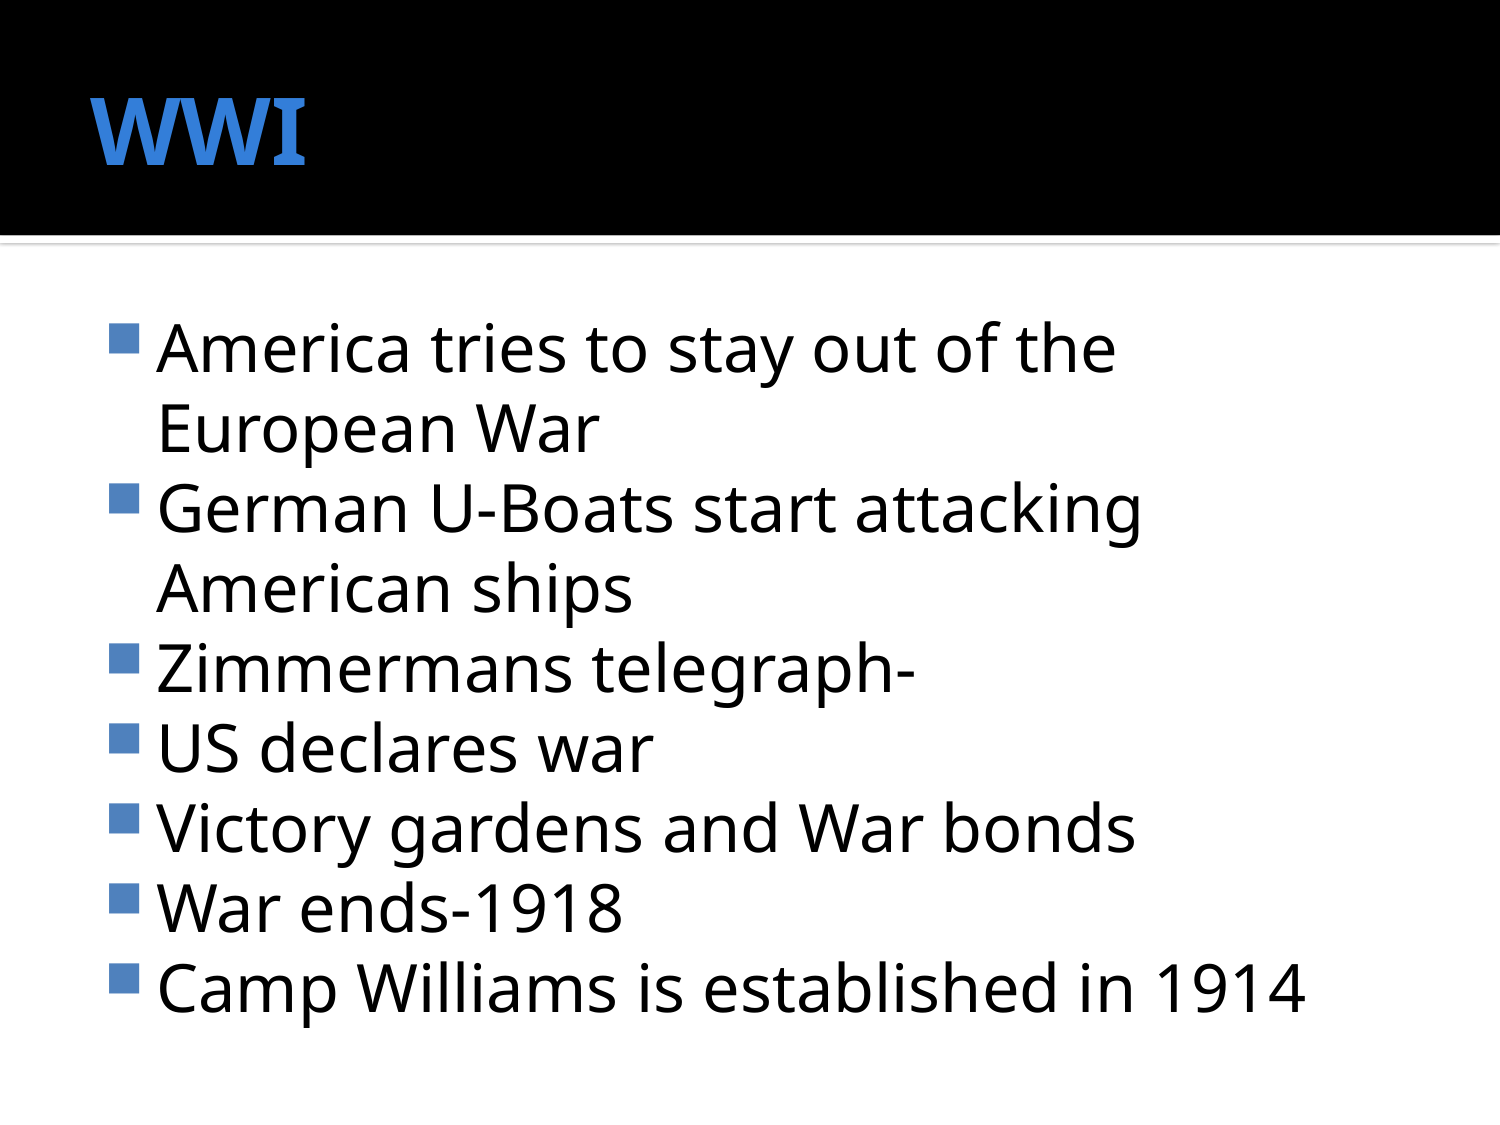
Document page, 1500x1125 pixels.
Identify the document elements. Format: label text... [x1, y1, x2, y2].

title WWI [75, 25, 1425, 231]
list America tries to stay out of the European War German U-Boats start attacking American ships Zimmermans telegraph- US declares war Victory gardens and War bonds War ends-1918 Camp Williams is established in 1914 [75, 291, 1425, 1050]
